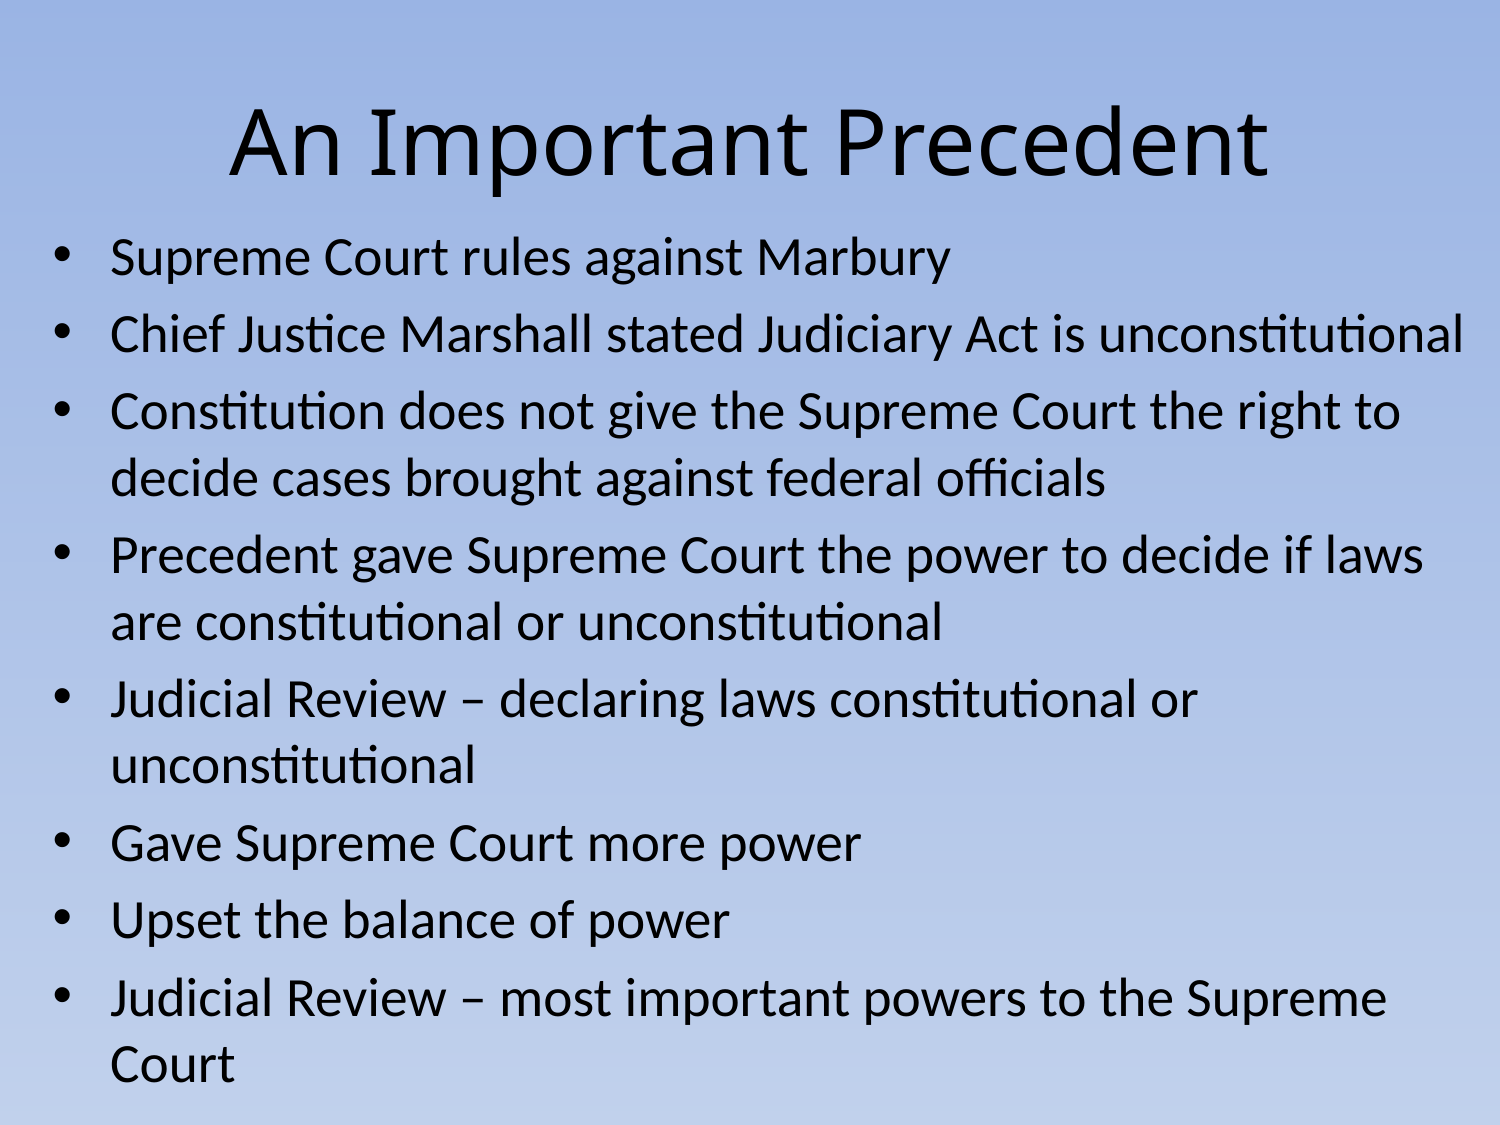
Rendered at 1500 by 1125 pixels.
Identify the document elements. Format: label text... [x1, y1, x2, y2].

title An Important Precedent [75, 45, 1425, 212]
list Supreme Court rules against Marbury Chief Justice Marshall stated Judiciary Act is unconstitutional Constitution does not give the Supreme Court the right to decide cases brought against federal officials Precedent gave Supreme Court the power to decide if laws are constitutional or unconstitutional Judicial Review – declaring laws constitutional or unconstitutional Gave Supreme Court more power Upset the balance of power Judicial Review – most important powers to the Supreme Court [37, 212, 1488, 1113]
